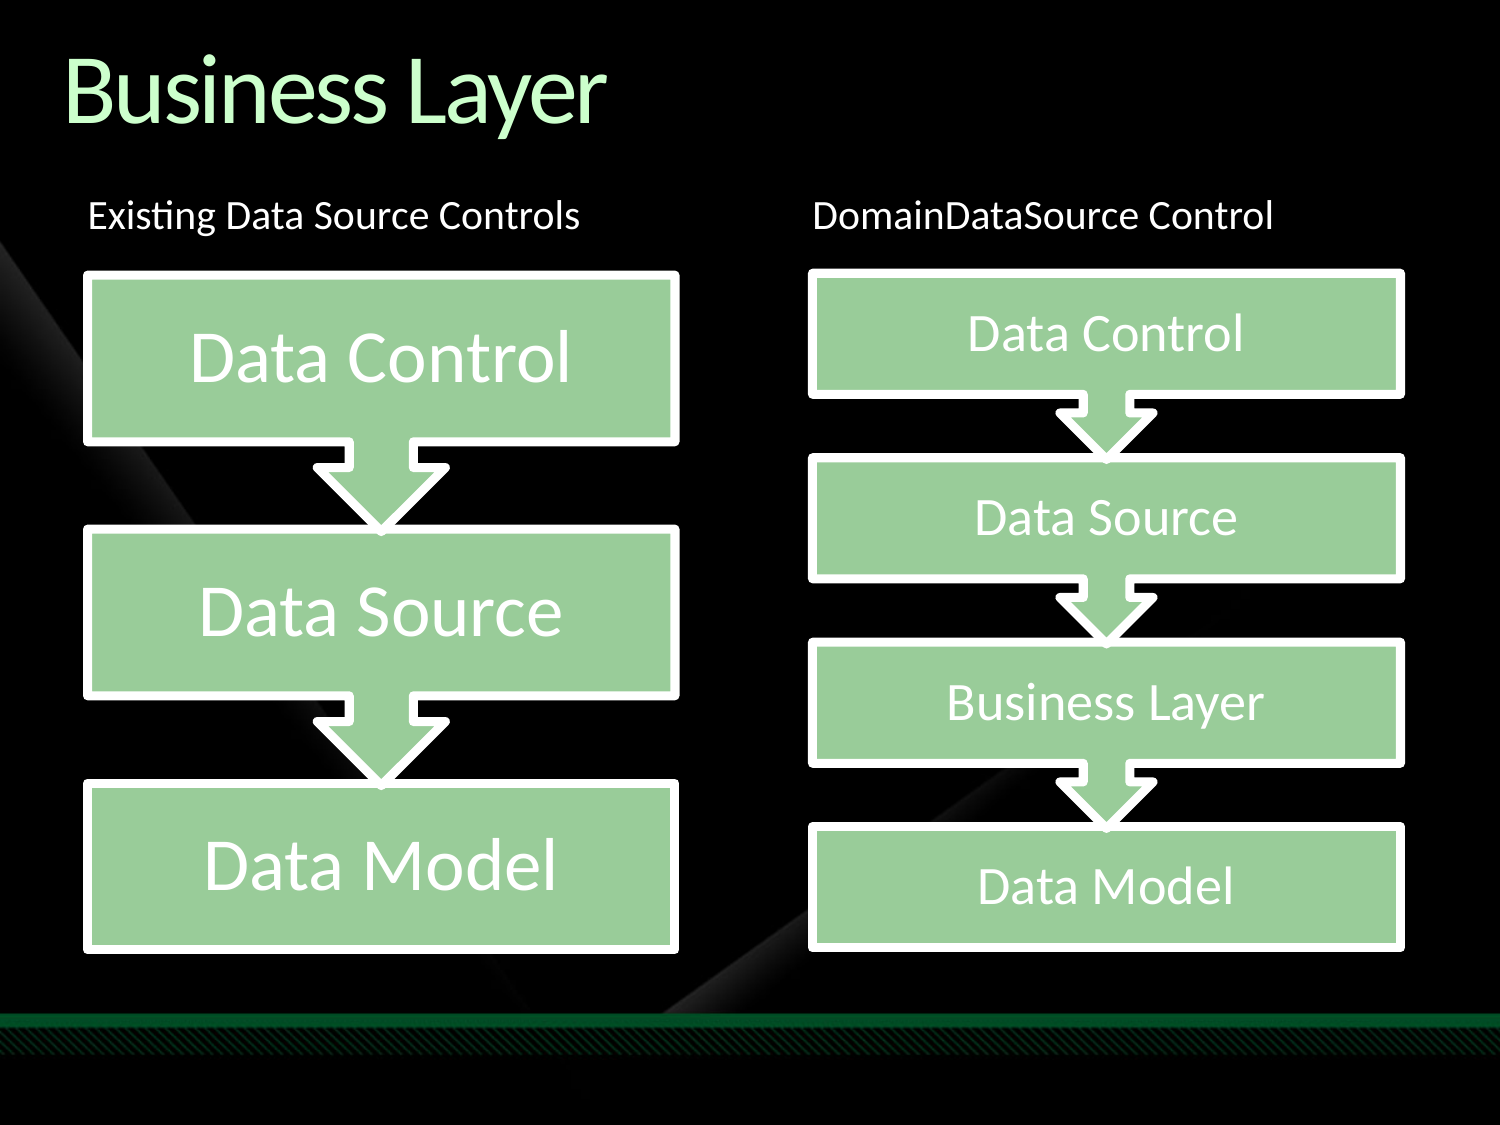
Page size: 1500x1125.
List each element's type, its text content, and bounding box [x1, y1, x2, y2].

title Business Layer [62, 37, 1438, 147]
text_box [87, 274, 676, 951]
text_box DomainDataSource Control [812, 187, 1400, 238]
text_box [812, 272, 1401, 949]
picture [0, 0, 1500, 1125]
text_box Existing Data Source Controls [87, 187, 675, 238]
